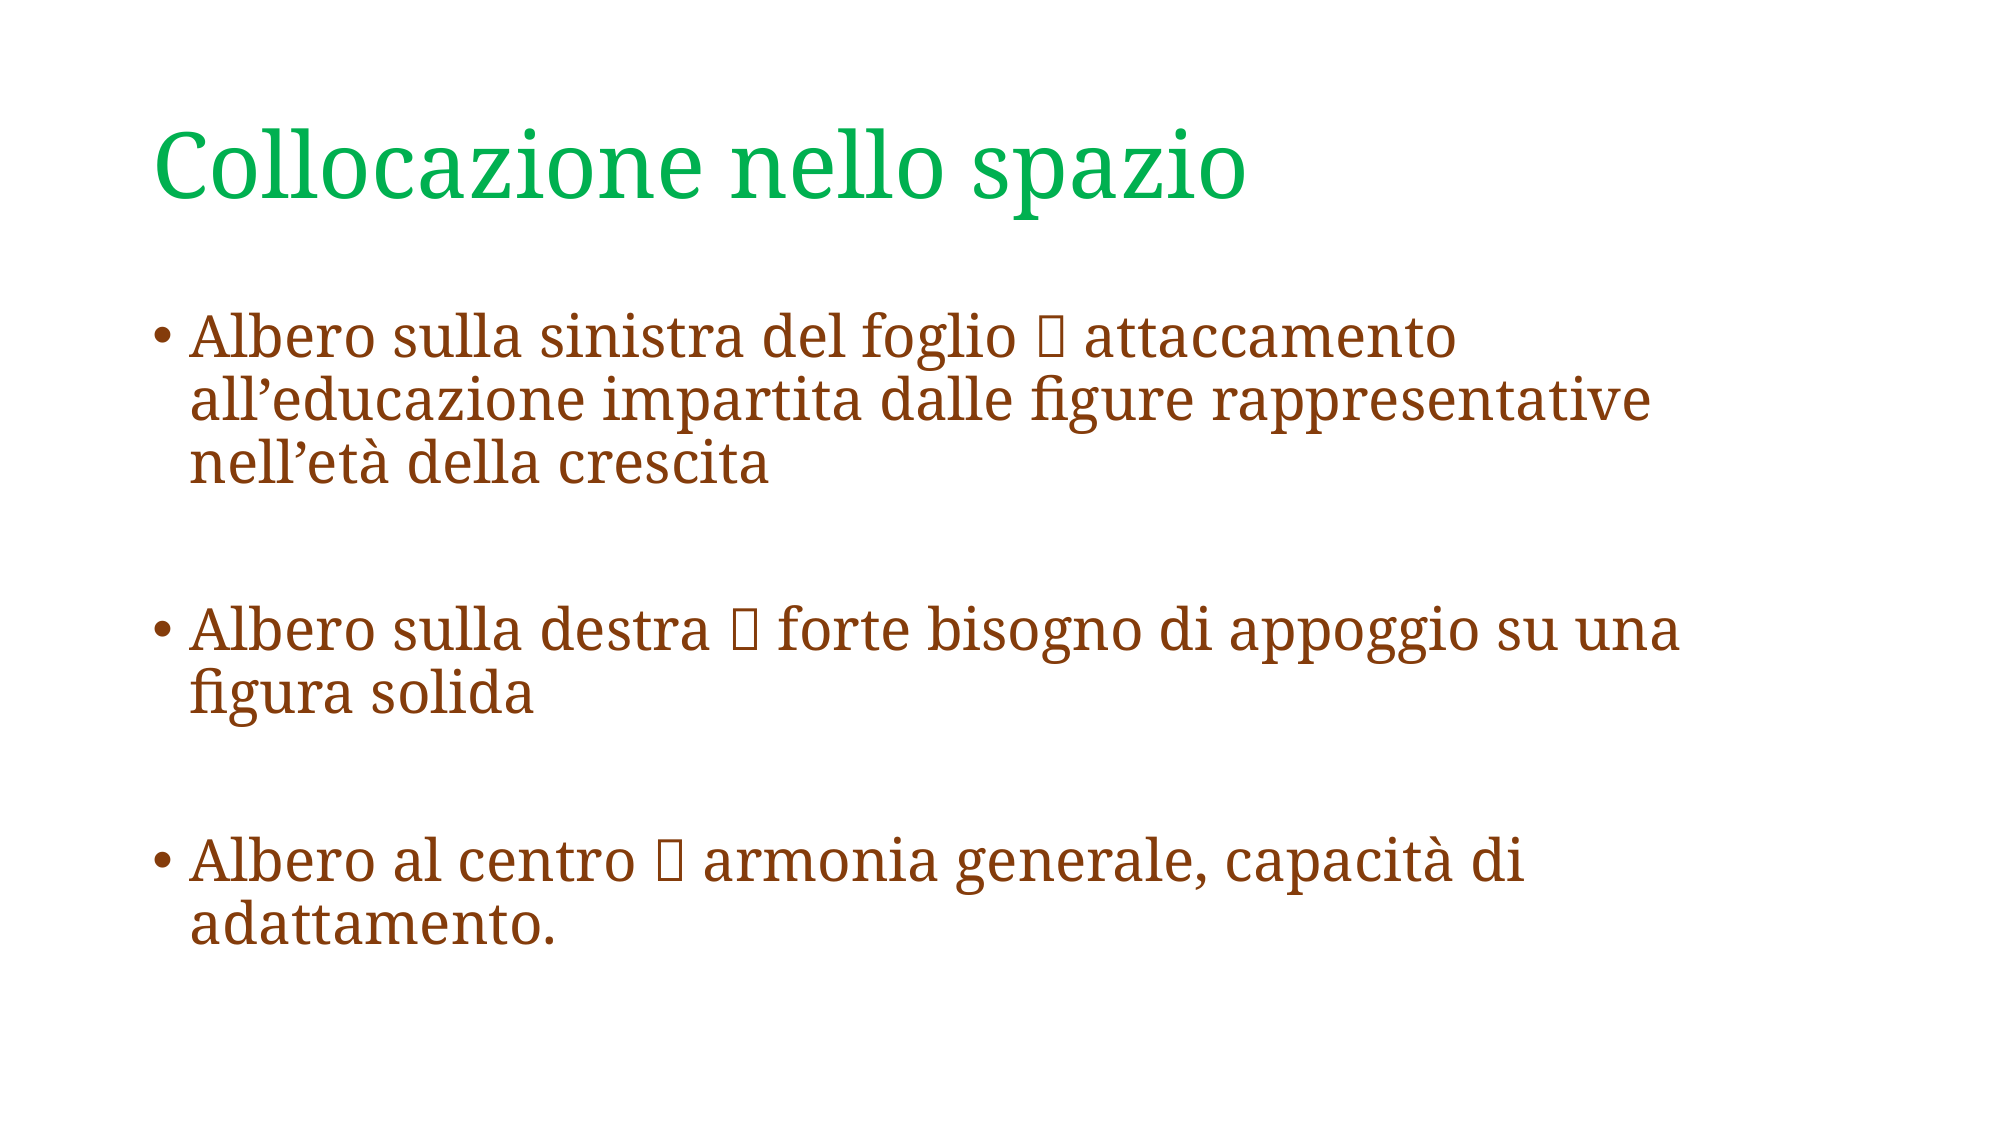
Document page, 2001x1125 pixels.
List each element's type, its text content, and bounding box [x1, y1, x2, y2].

title Collocazione nello spazio [137, 59, 1863, 278]
list Albero sulla sinistra del foglio  attaccamento all’educazione impartita dalle figure rappresentative nell’età della crescita Albero sulla destra  forte bisogno di appoggio su una figura solida Albero al centro  armonia generale, capacità di adattamento. [137, 299, 1863, 1014]
